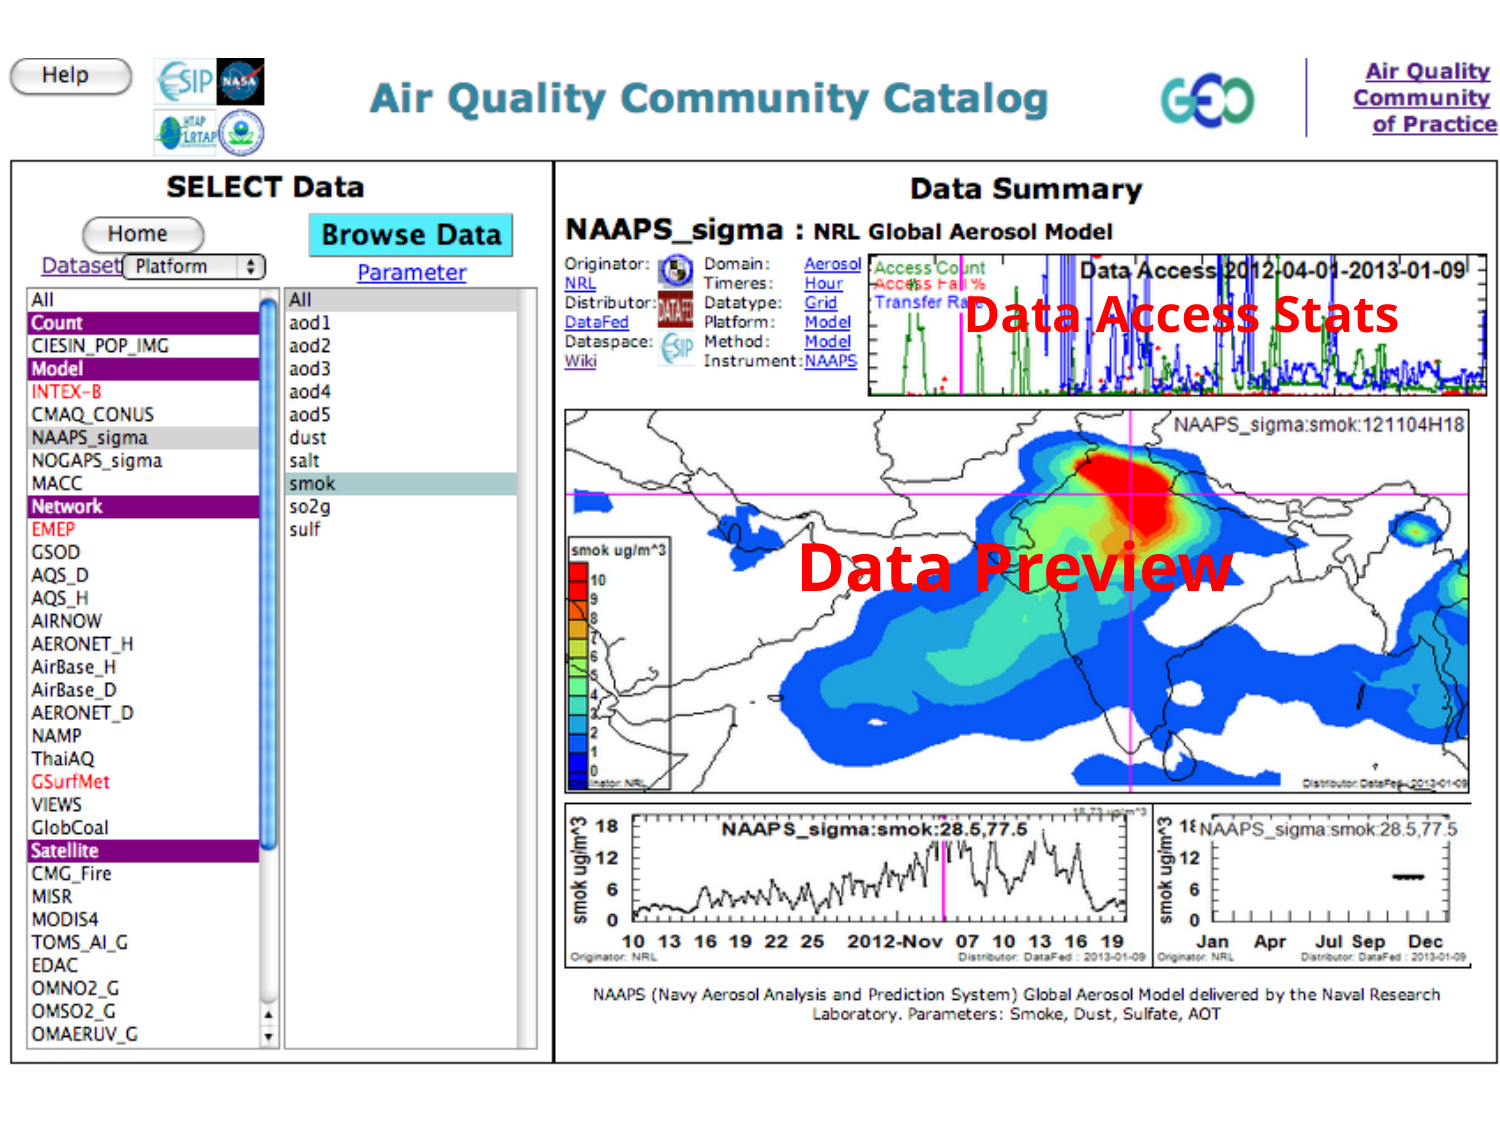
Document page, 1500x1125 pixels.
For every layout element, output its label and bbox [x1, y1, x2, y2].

picture [0, 58, 1500, 1067]
